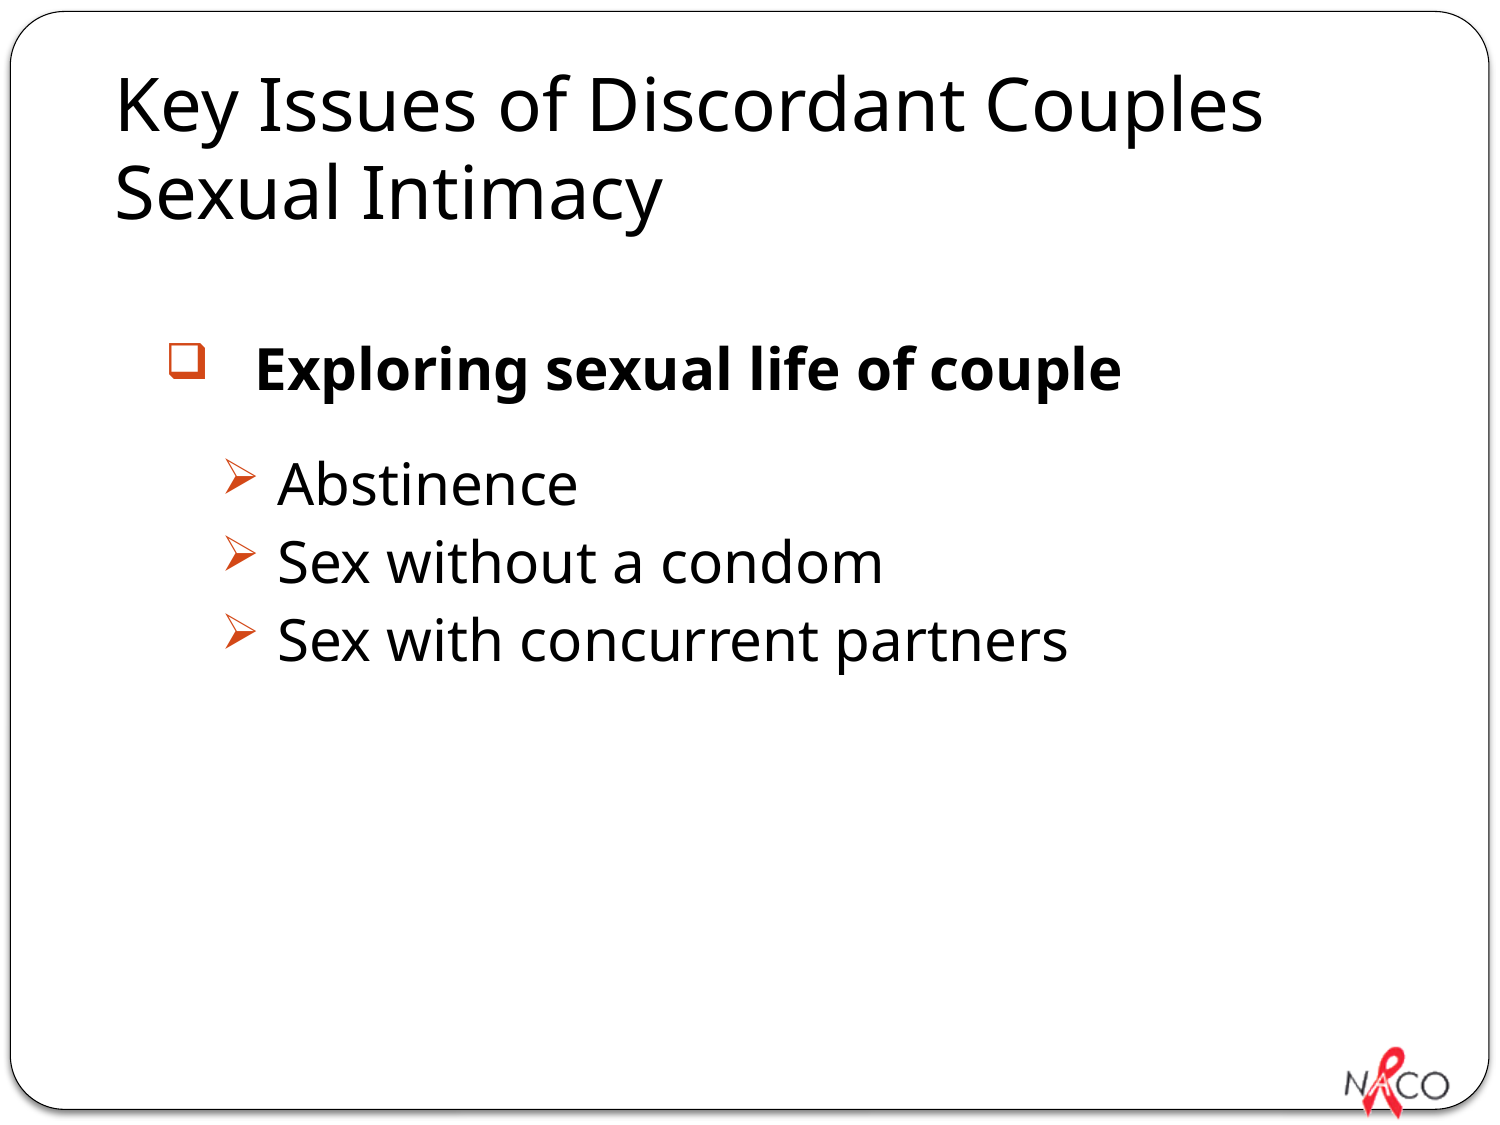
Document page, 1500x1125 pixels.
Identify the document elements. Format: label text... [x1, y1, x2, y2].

picture [1337, 1042, 1455, 1125]
title Key Issues of Discordant Couples Sexual Intimacy [99, 44, 1426, 251]
list Exploring sexual life of couple Abstinence Sex without a condom Sex with concurrent partners [149, 324, 1426, 988]
